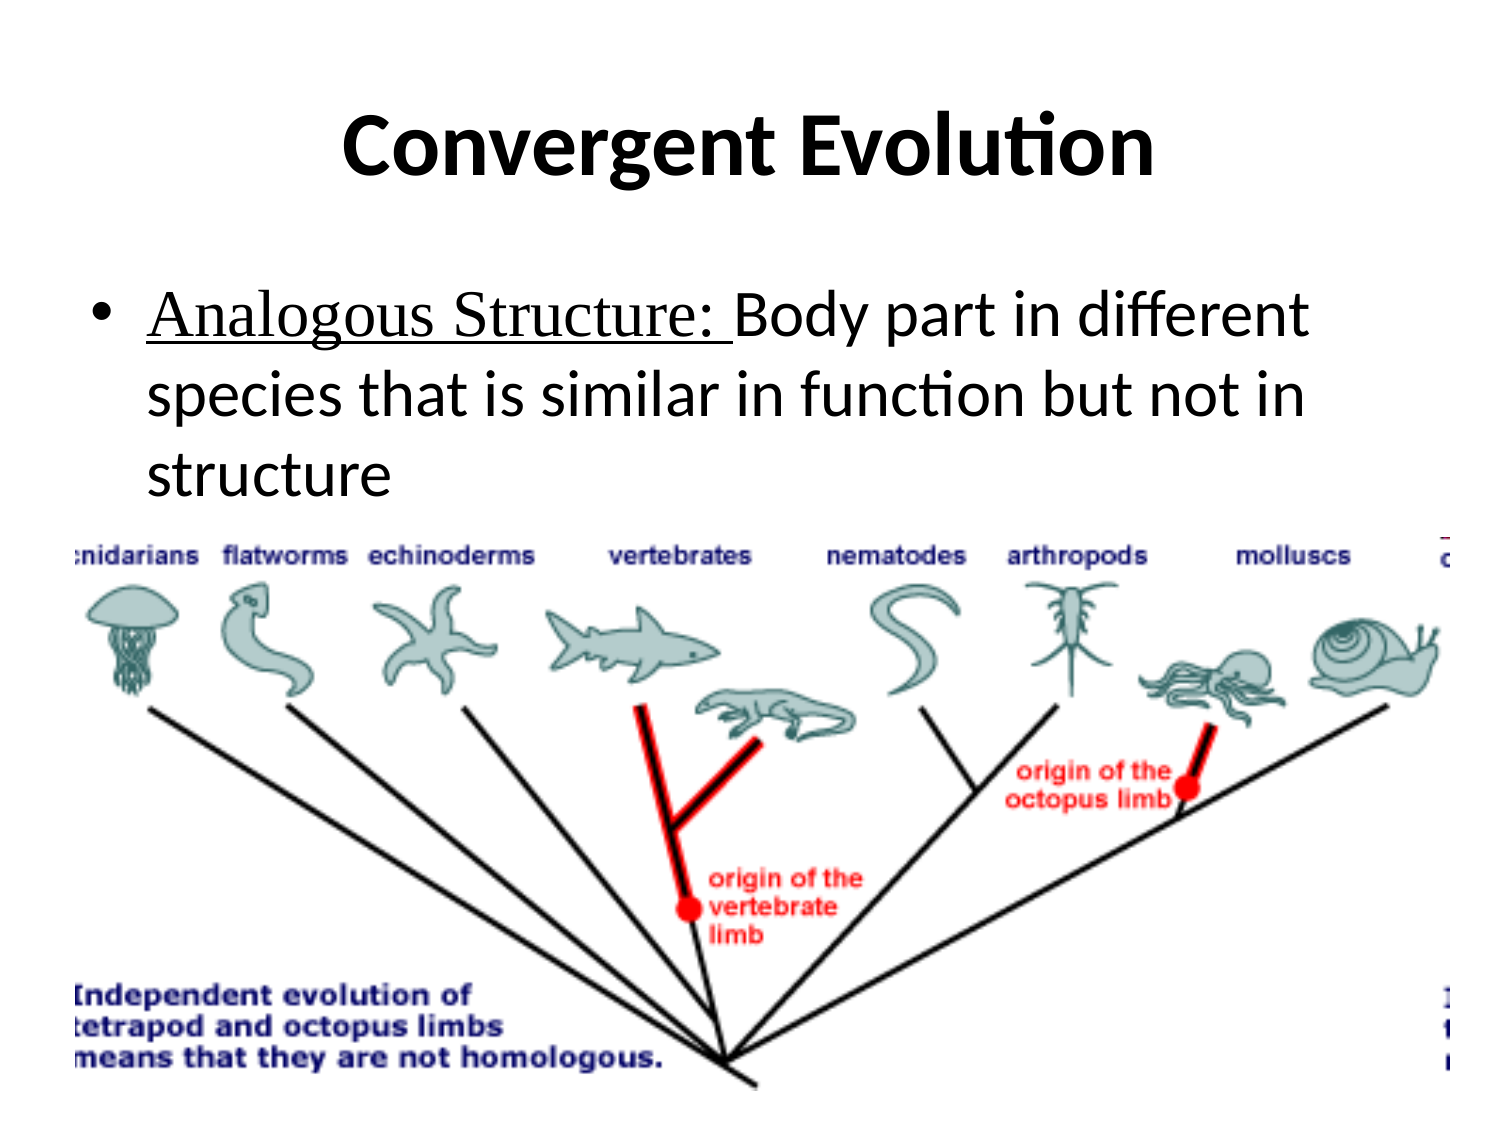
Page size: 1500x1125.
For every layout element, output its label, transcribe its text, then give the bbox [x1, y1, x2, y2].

title Convergent Evolution [75, 45, 1425, 233]
picture [74, 537, 1451, 1092]
list Analogous Structure: Body part in different species that is similar in function but not in structure [75, 262, 1425, 535]
